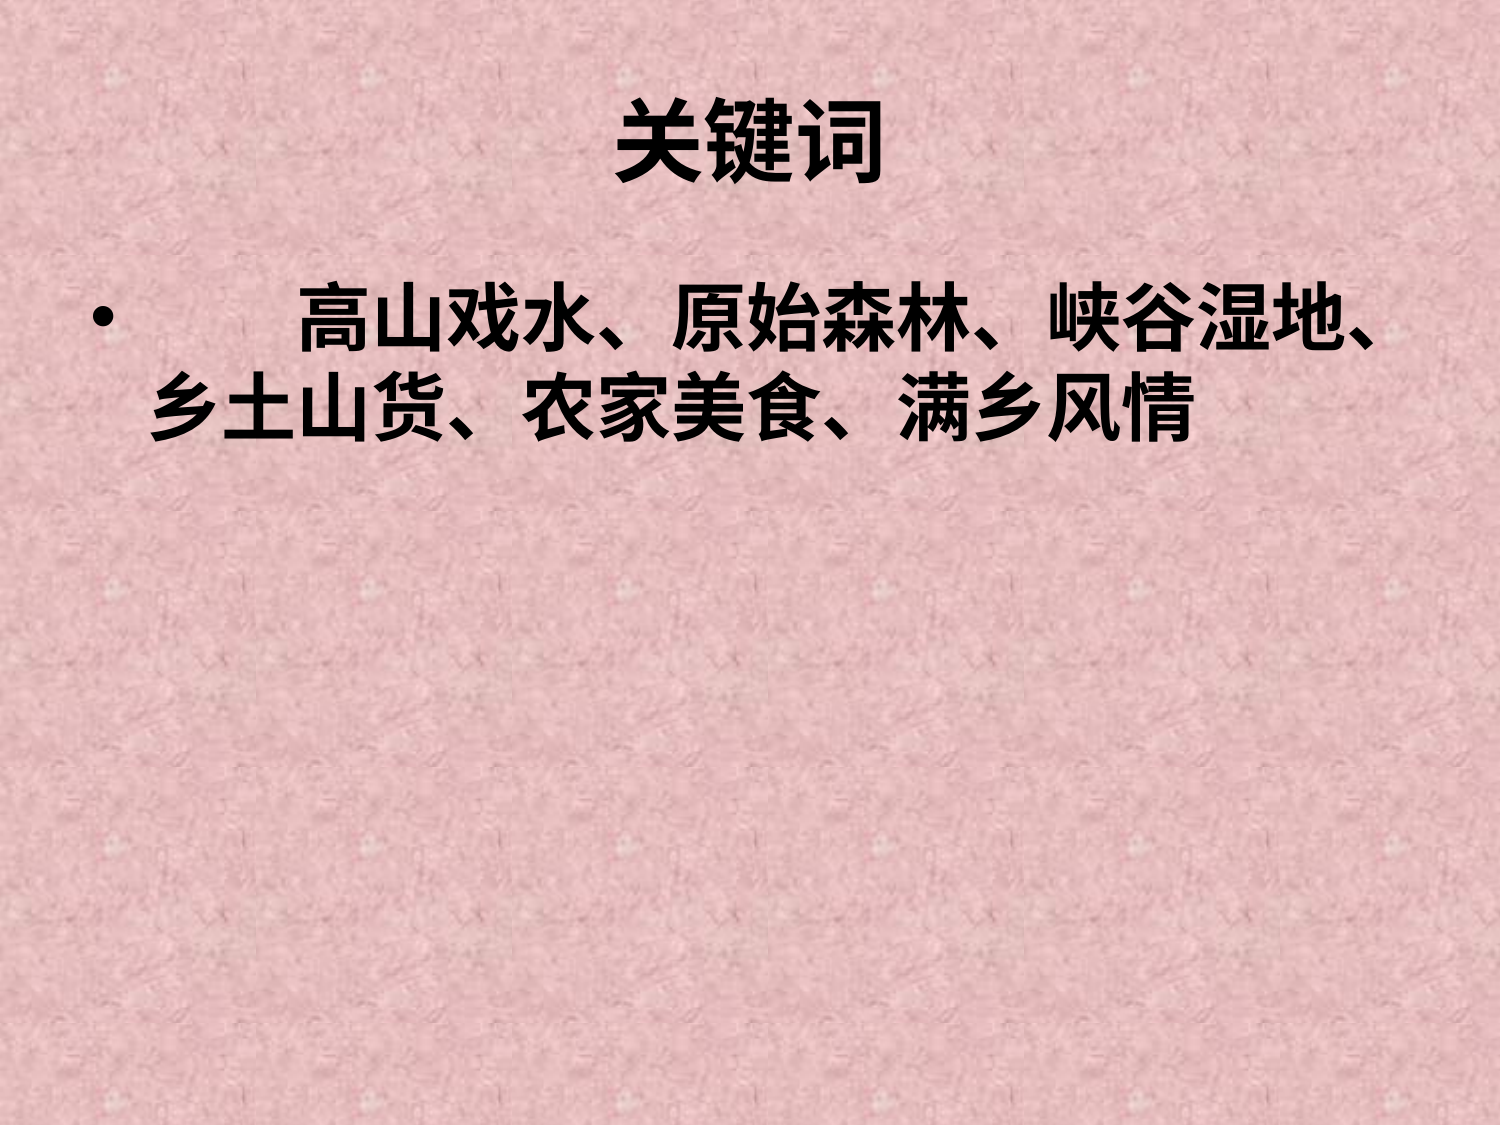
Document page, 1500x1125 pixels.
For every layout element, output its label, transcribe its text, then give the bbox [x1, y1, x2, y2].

list 高山戏水、原始森林、峡谷湿地、乡土山货、农家美食、满乡风情 [75, 262, 1425, 1005]
picture [0, 0, 1500, 1125]
title 关键词 [75, 45, 1425, 233]
